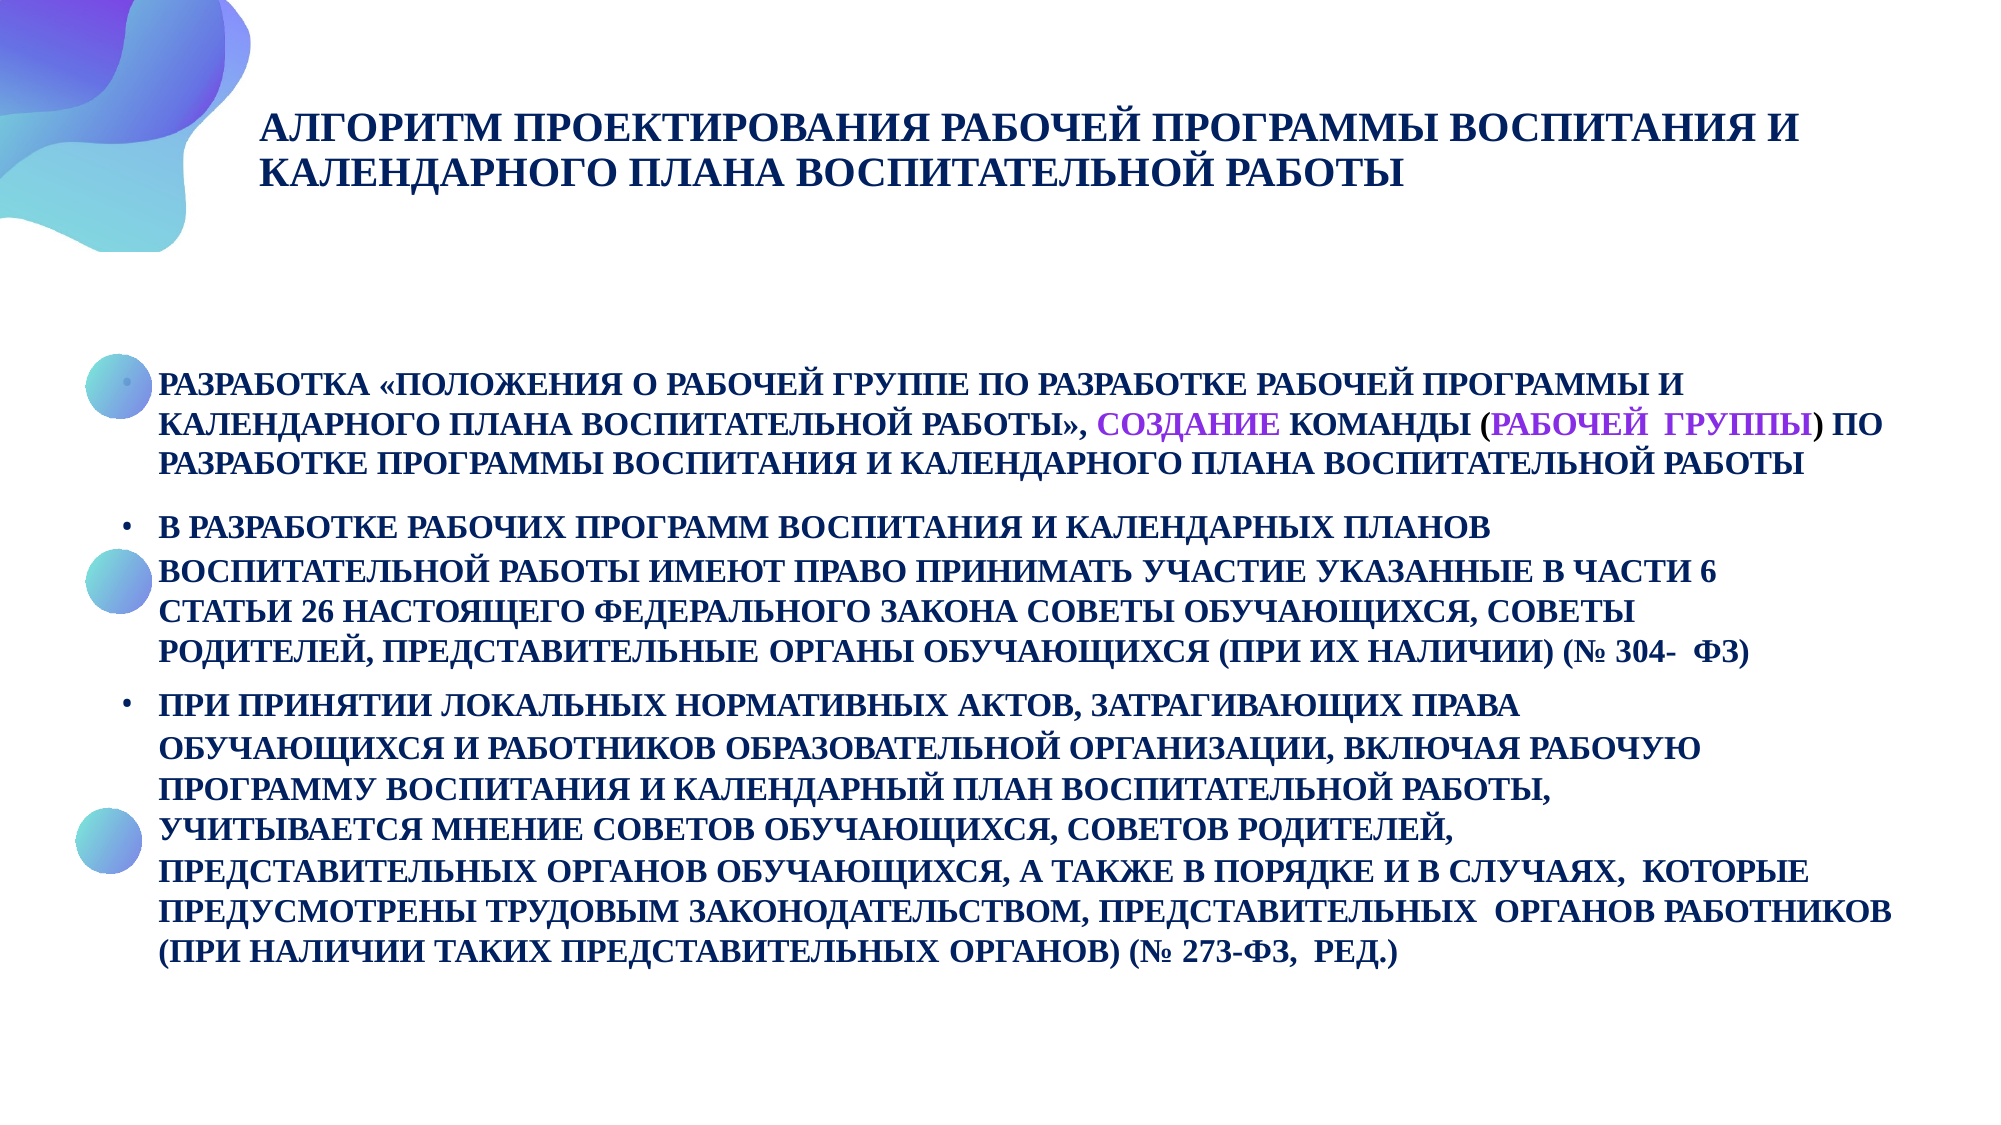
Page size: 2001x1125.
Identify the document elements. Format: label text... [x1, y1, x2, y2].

picture [0, 0, 258, 254]
text_box [75, 807, 142, 874]
text_box [85, 353, 152, 419]
text_box АЛГОРИТМ ПРОЕКТИРОВАНИЯ РАБОЧЕЙ ПРОГРАММЫ ВОСПИТАНИЯ И КАЛЕНДАРНОГО ПЛАНА ВОСПИТАТЕЛЬНОЙ РАБОТЫ [258, 103, 1950, 196]
text_box [85, 548, 152, 614]
text_box РАЗРАБОТКА «ПОЛОЖЕНИЯ О РАБОЧЕЙ ГРУППЕ ПО РАЗРАБОТКЕ РАБОЧЕЙ ПРОГРАММЫ И КАЛЕНДАРНОГО ПЛАНА ВОСПИТАТЕЛЬНОЙ РАБОТЫ», СОЗДАНИЕ КОМАНДЫ (РАБОЧЕЙ ГРУППЫ) ПО РАЗРАБОТКЕ ПРОГРАММЫ ВОСПИТАНИЯ И КАЛЕНДАРНОГО ПЛАНА ВОСПИТАТЕЛЬНОЙ РАБОТЫ В РАЗРАБОТКЕ РАБОЧИХ ПРОГРАММ ВОСПИТАНИЯ И КАЛЕНДАРНЫХ ПЛАНОВ ВОСПИТАТЕЛЬНОЙ РАБОТЫ ИМЕЮТ ПРАВО ПРИНИМАТЬ УЧАСТИЕ УКАЗАННЫЕ В ЧАСТИ 6 СТАТЬИ 26 НАСТОЯЩЕГО ФЕДЕРАЛЬНОГО ЗАКОНА СОВЕТЫ ОБУЧАЮЩИХСЯ, СОВЕТЫ РОДИТЕЛЕЙ, ПРЕДСТАВИТЕЛЬНЫЕ ОРГАНЫ ОБУЧАЮЩИХСЯ (ПРИ ИХ НАЛИЧИИ) (№ 304- ФЗ) ПРИ ПРИНЯТИИ ЛОКАЛЬНЫХ НОРМАТИВНЫХ АКТОВ, ЗАТРАГИВАЮЩИХ ПРАВА ОБУЧАЮЩИХСЯ И РАБОТНИКОВ ОБРАЗОВАТЕЛЬНОЙ ОРГАНИЗАЦИИ, ВКЛЮЧАЯ РАБОЧУЮ ПРОГРАММУ ВОСПИТАНИЯ И КАЛЕНДАРНЫЙ ПЛАН ВОСПИТАТЕЛЬНОЙ РАБОТЫ, УЧИТЫВАЕТСЯ МНЕНИЕ СОВЕТОВ ОБУЧАЮЩИХСЯ, СОВЕТОВ РОДИТЕЛЕЙ, ПРЕДСТАВИТЕЛЬНЫХ ОРГАНОВ ОБУЧАЮЩИХСЯ, А ТАКЖЕ В ПОРЯДКЕ И В СЛУЧАЯХ, КОТОРЫЕ ПРЕДУСМОТРЕНЫ ТРУДОВЫМ ЗАКОНОДАТЕЛЬСТВОМ, ПРЕДСТАВИТЕЛЬНЫХ ОРГАНОВ РАБОТНИКОВ (ПРИ НАЛИЧИИ ТАКИХ ПРЕДСТАВИТЕЛЬНЫХ ОРГАНОВ) (№ 273-ФЗ, РЕД.) [118, 353, 1927, 970]
